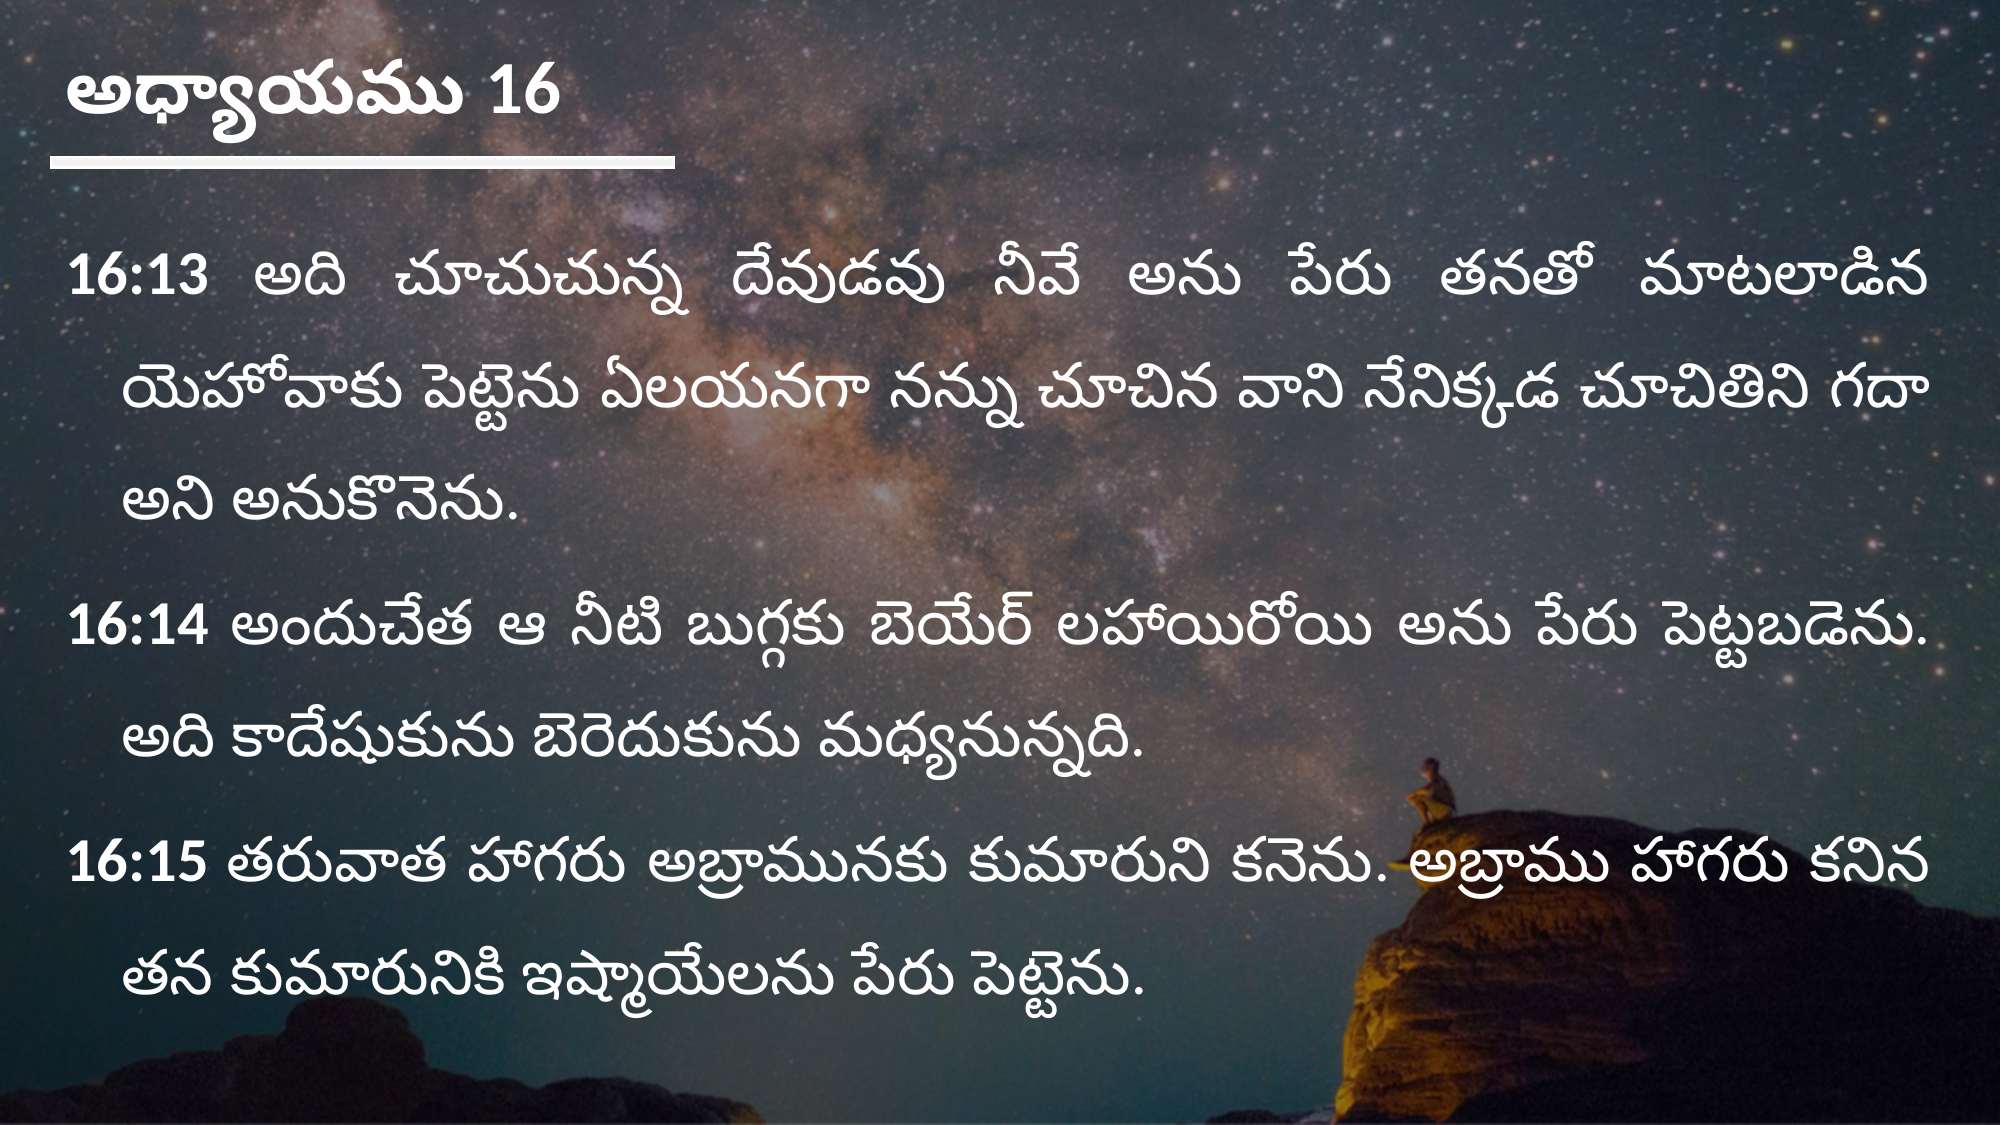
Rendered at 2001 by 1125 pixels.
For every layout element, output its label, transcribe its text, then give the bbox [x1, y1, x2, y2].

picture [0, 0, 2000, 1125]
list 16:13 అది చూచుచున్న దేవుడవు నీవే అను పేరు తనతో మాటలాడిన యెహోవాకు పెట్టెను ఏలయనగా నన్ను చూచిన వాని నేనిక్కడ చూచితిని గదా అని అనుకొనెను. 16:14 అందుచేత ఆ నీటి బుగ్గకు బెయేర్‌ లహాయిరోయి అను పేరు పెట్టబడెను. అది కాదేషుకును బెరెదుకును మధ్యనున్నది. 16:15 తరువాత హాగరు అబ్రామునకు కుమారుని కనెను. అబ్రాము హాగరు కనిన తన కుమారునికి ఇష్మాయేలను పేరు పెట్టెను. [50, 187, 1946, 1063]
title అధ్యాయము 16 [50, 0, 1925, 167]
